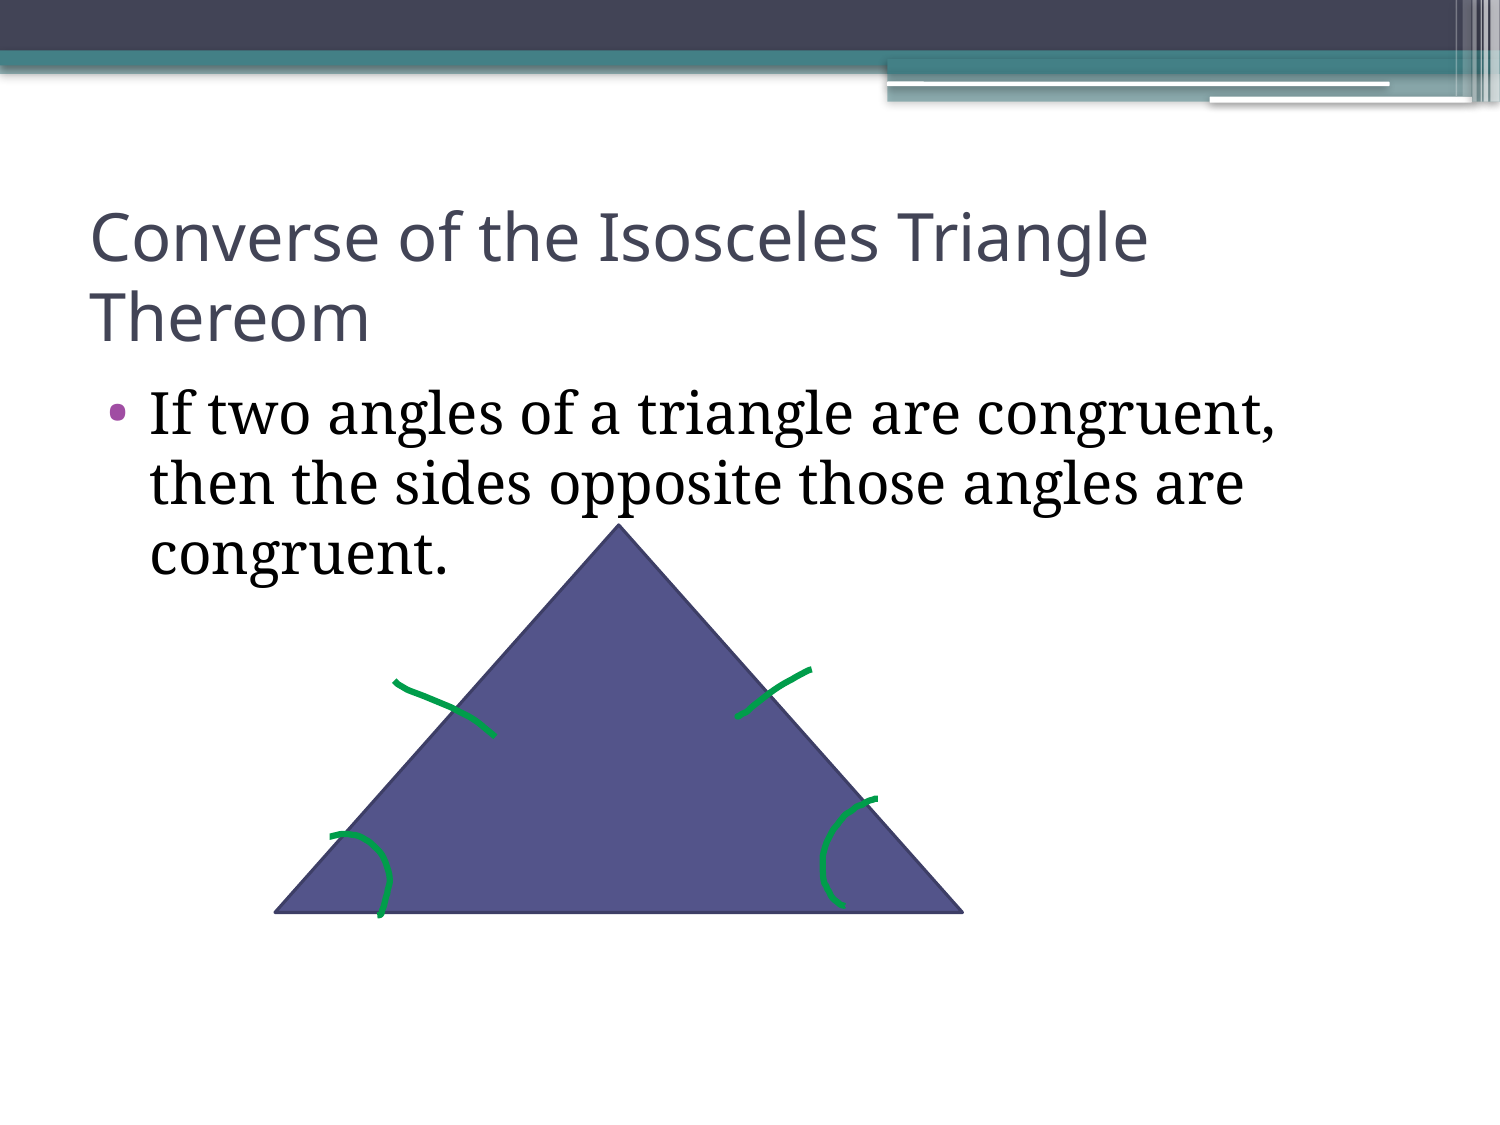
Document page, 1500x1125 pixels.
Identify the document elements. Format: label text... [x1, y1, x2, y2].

list If two angles of a triangle are congruent, then the sides opposite those angles are congruent. [75, 368, 1425, 1079]
text_box [273, 844, 376, 915]
text_box [329, 833, 391, 917]
text_box [343, 523, 964, 915]
text_box [821, 797, 878, 907]
text_box [393, 680, 496, 738]
text_box [736, 668, 812, 718]
title Converse of the Isosceles Triangle Thereom [75, 187, 1425, 363]
